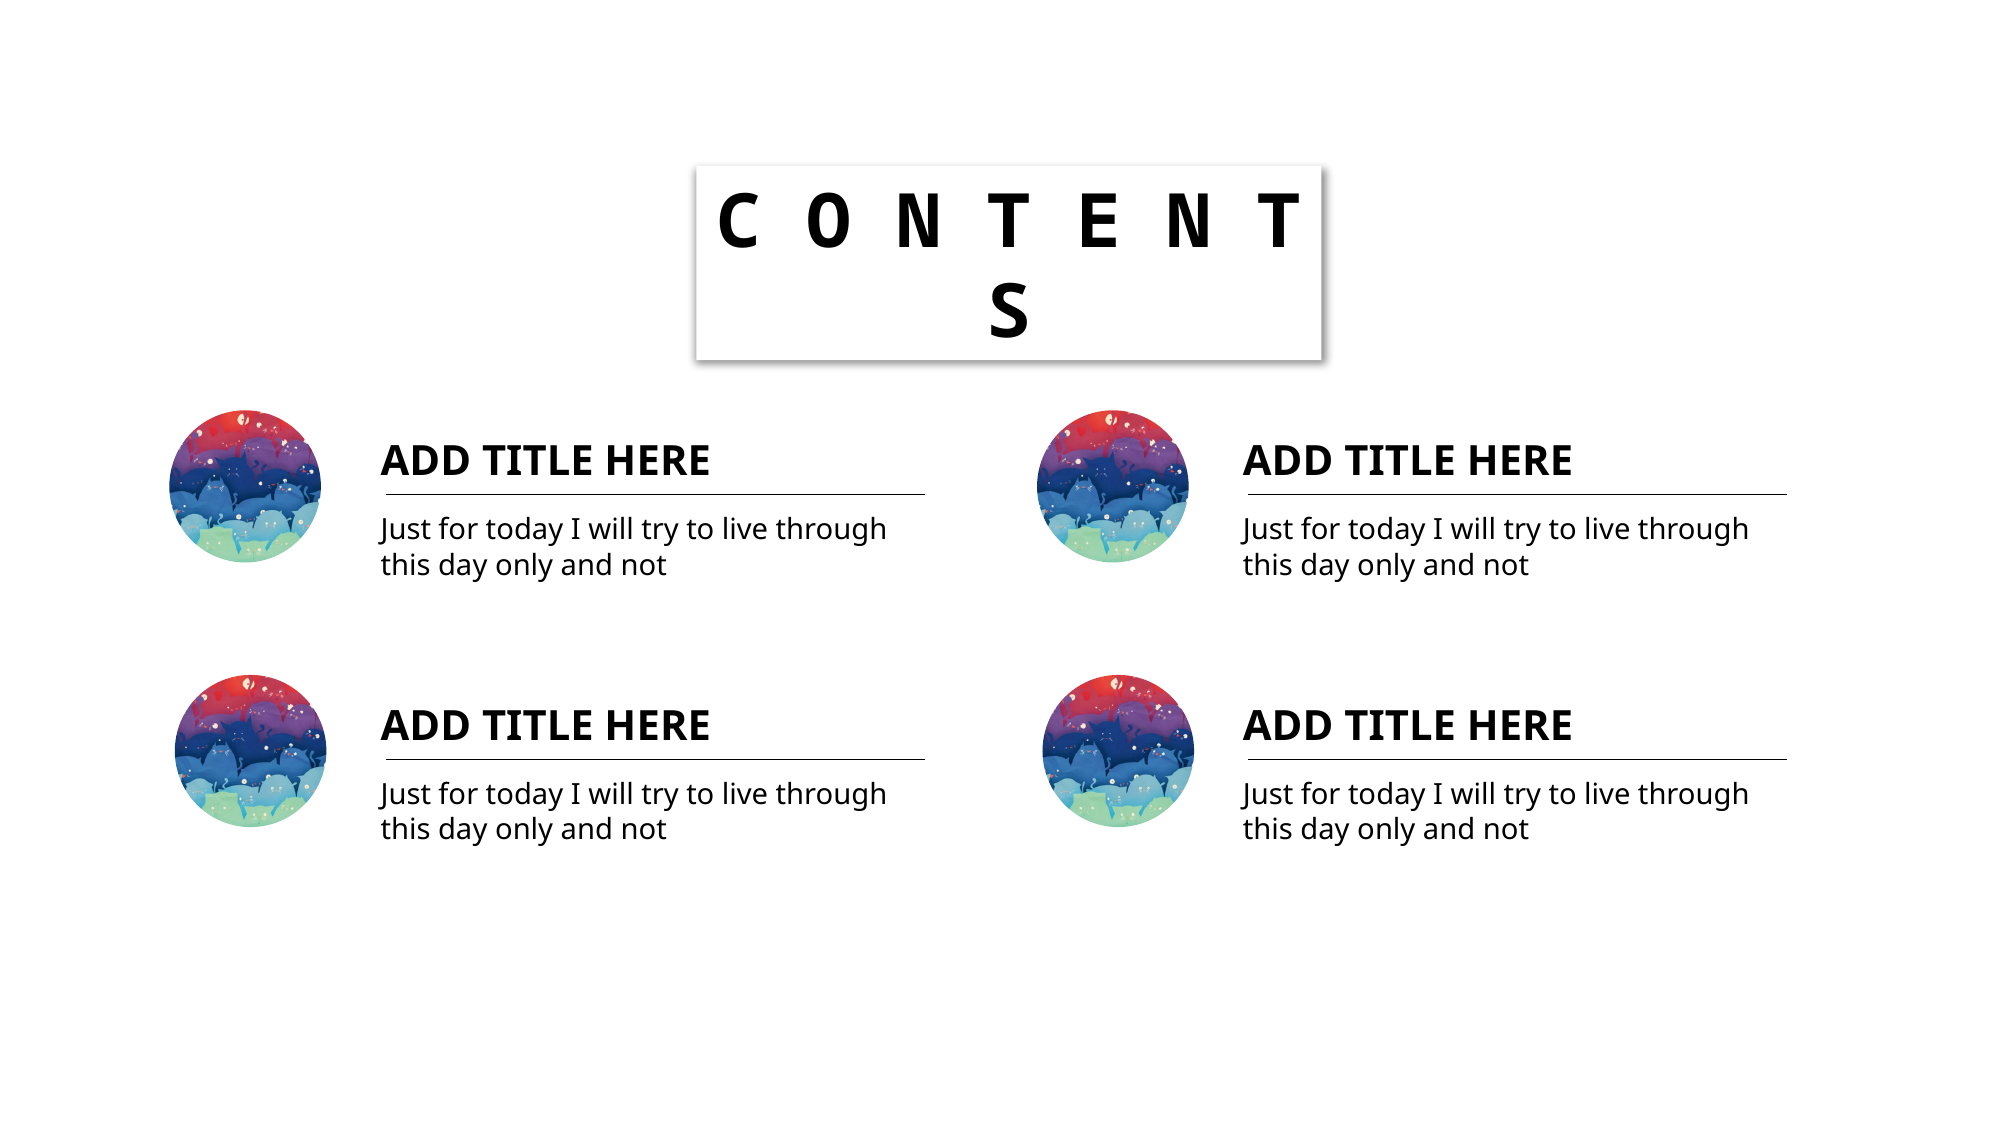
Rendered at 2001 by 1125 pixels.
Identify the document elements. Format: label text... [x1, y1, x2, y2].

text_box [169, 410, 1854, 854]
text_box C O N T E N T S [696, 165, 1322, 361]
